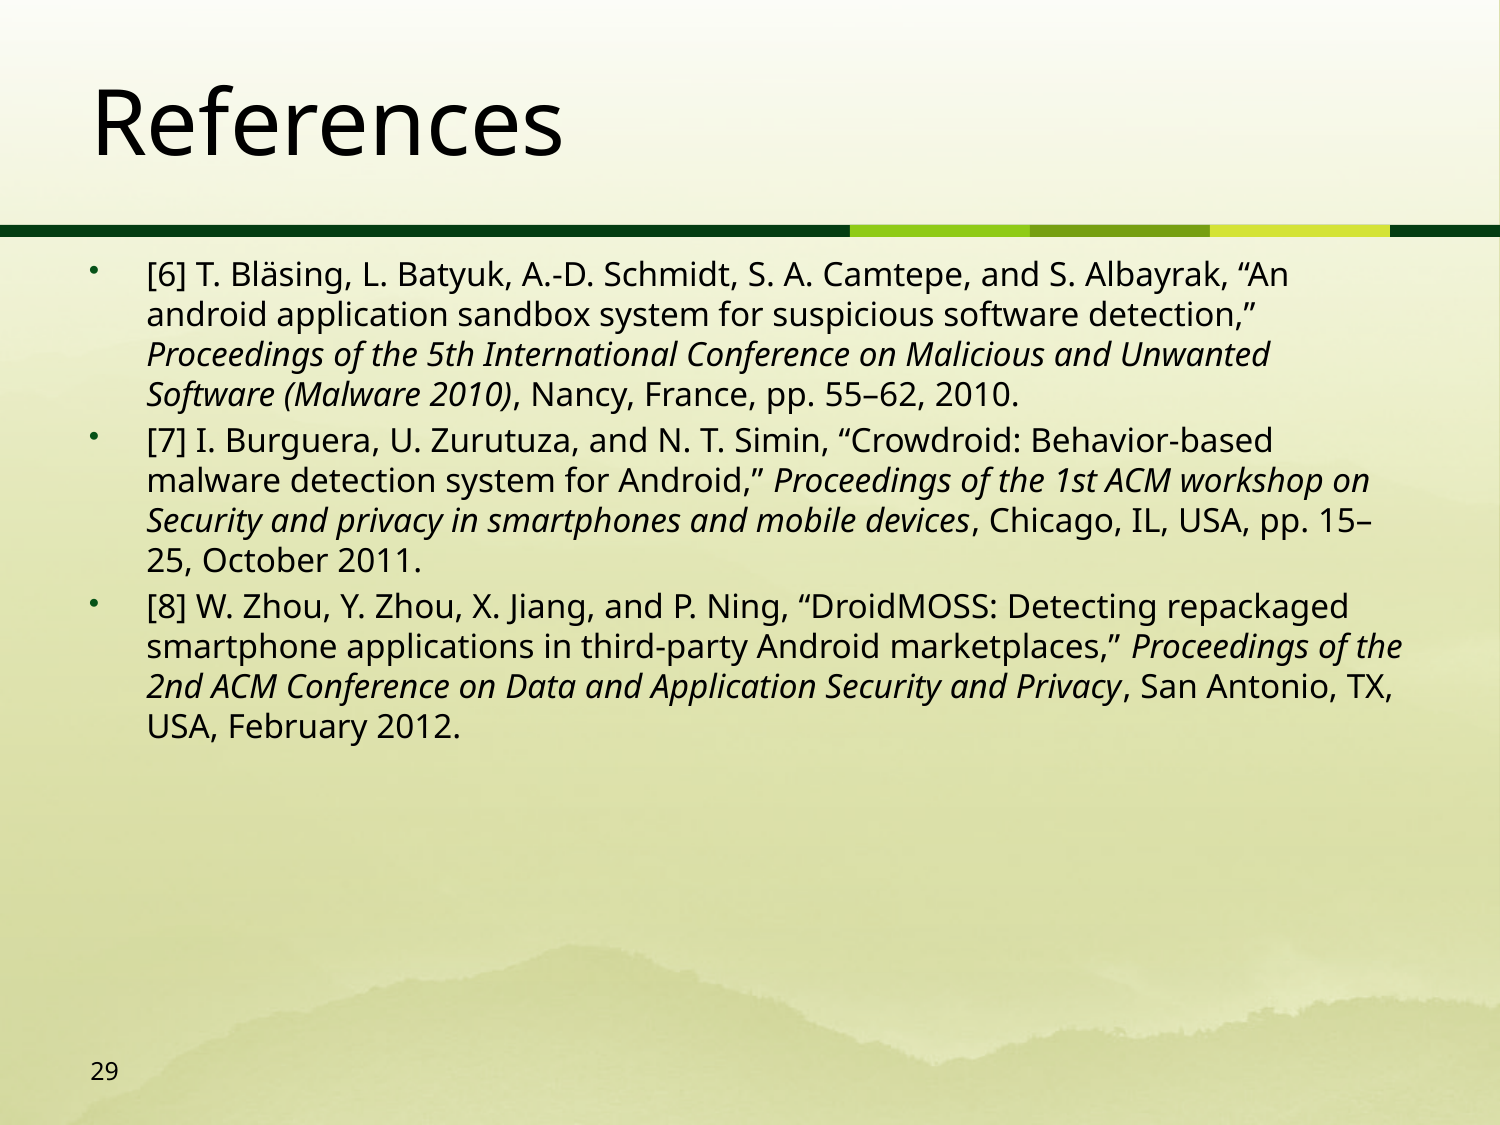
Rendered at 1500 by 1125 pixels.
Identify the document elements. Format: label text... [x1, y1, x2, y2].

slide_number 29 [75, 1042, 426, 1103]
list [6] T. Bläsing, L. Batyuk, A.-D. Schmidt, S. A. Camtepe, and S. Albayrak, “An android application sandbox system for suspicious software detection,” Proceedings of the 5th International Conference on Malicious and Unwanted Software (Malware 2010), Nancy, France, pp. 55–62, 2010. [7] I. Burguera, U. Zurutuza, and N. T. Simin, “Crowdroid: Behavior-based malware detection system for Android,” Proceedings of the 1st ACM workshop on Security and privacy in smartphones and mobile devices, Chicago, IL, USA, pp. 15–25, October 2011. [8] W. Zhou, Y. Zhou, X. Jiang, and P. Ning, “DroidMOSS: Detecting repackaged smartphone applications in third-party Android marketplaces,” Proceedings of the 2nd ACM Conference on Data and Application Security and Privacy, San Antonio, TX, USA, February 2012. [75, 246, 1425, 1005]
title References [75, 24, 1425, 213]
